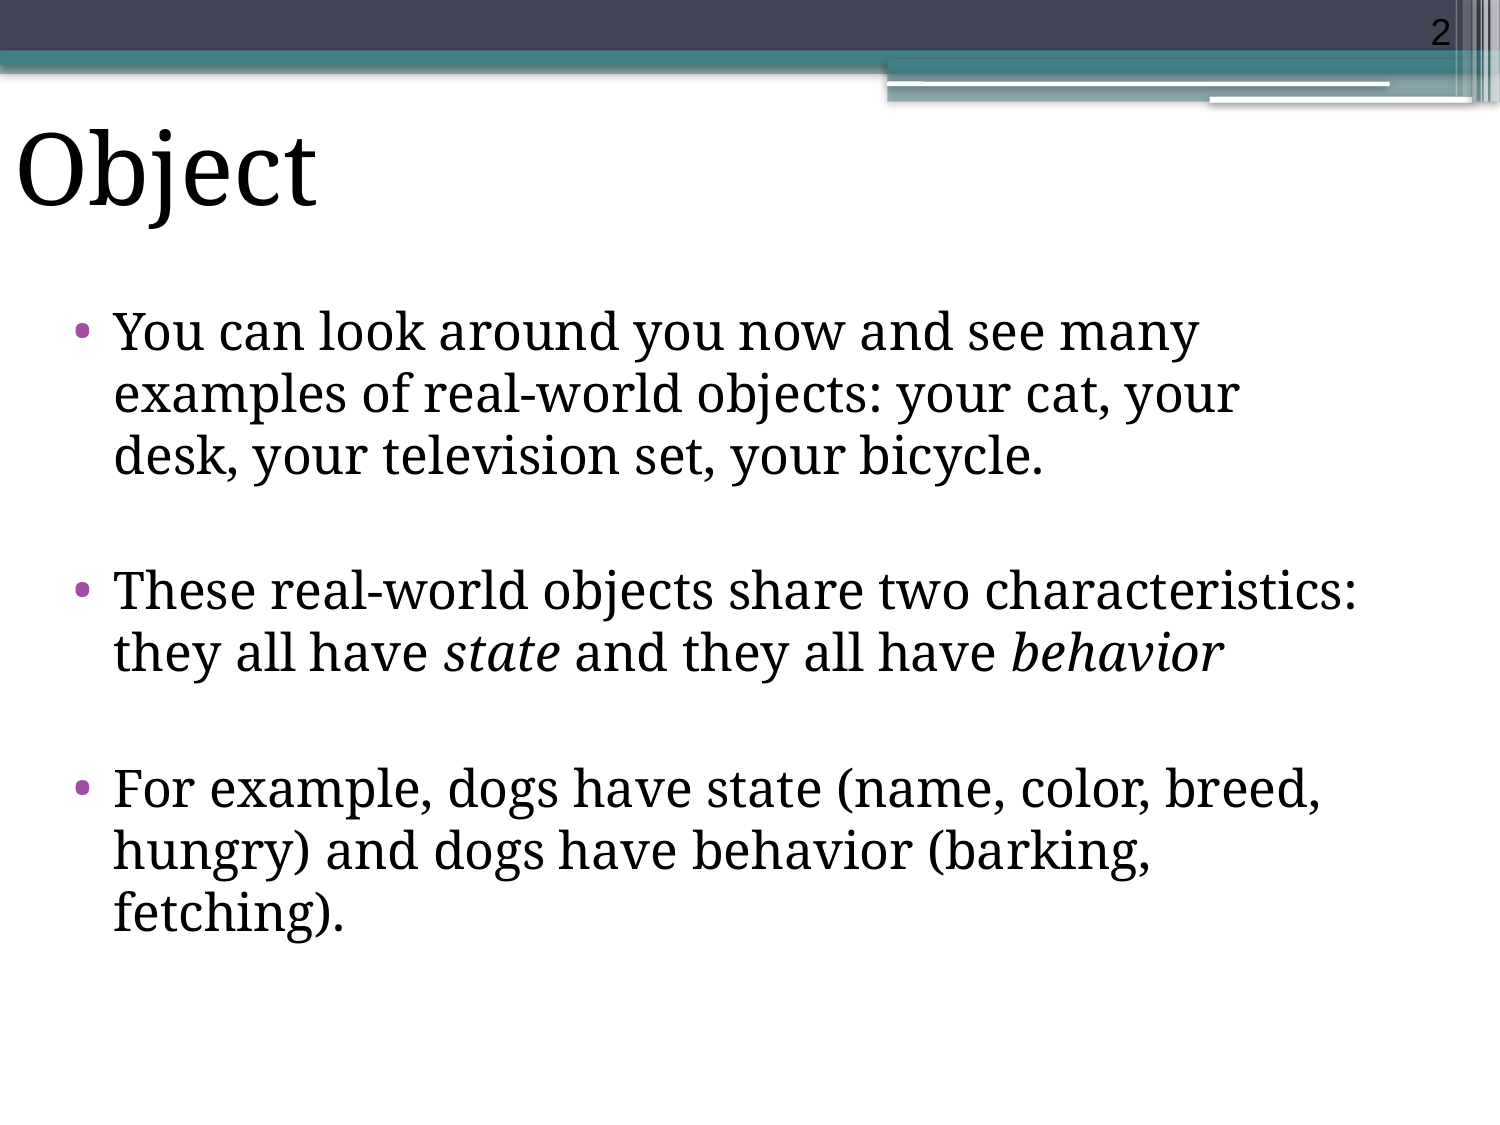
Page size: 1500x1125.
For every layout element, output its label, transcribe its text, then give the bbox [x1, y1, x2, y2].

slide_number 2 [1341, 0, 1466, 61]
list You can look around you now and see many examples of real-world objects: your cat, your desk, your television set, your bicycle. These real-world objects share two characteristics: they all have state and they all have behavior For example, dogs have state (name, color, breed, hungry) and dogs have behavior (barking, fetching). [41, 290, 1392, 1001]
title Object [0, 78, 1350, 254]
